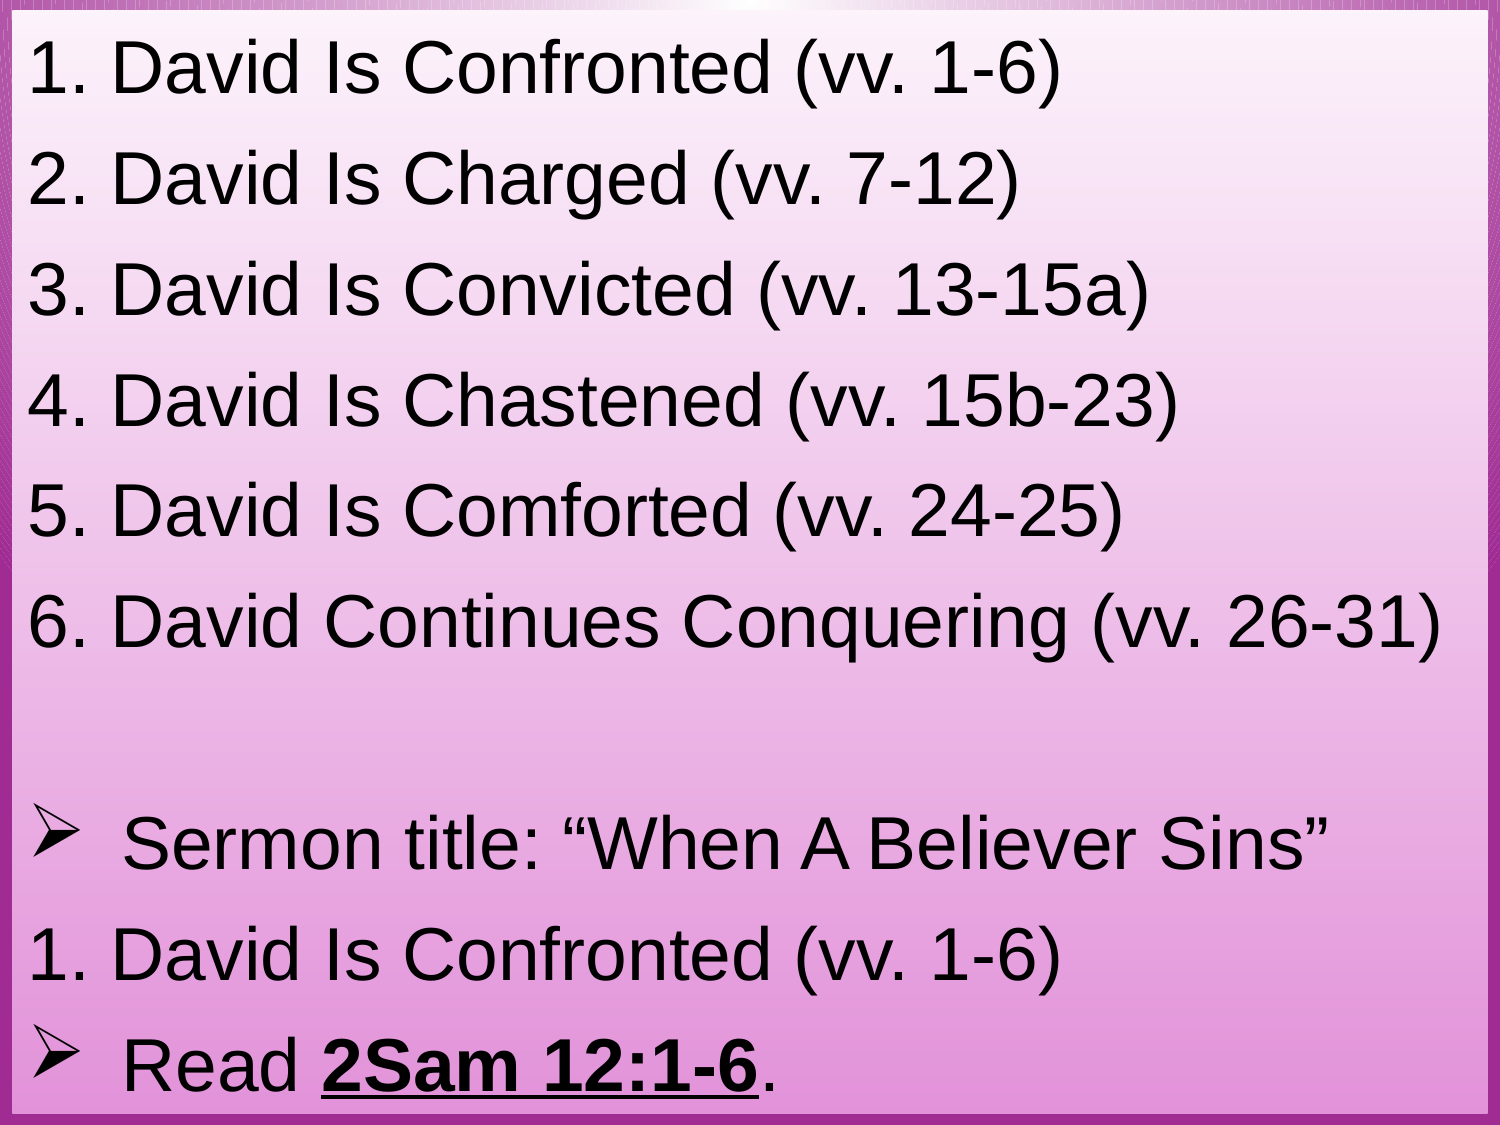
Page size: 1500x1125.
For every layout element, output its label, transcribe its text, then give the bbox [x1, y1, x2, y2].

subtitle 1. David Is Confronted (vv. 1-6) 2. David Is Charged (vv. 7-12) 3. David Is Convicted (vv. 13-15a) 4. David Is Chastened (vv. 15b-23) 5. David Is Comforted (vv. 24-25) 6. David Continues Conquering (vv. 26-31) Sermon title: “When A Believer Sins” 1. David Is Confronted (vv. 1-6) Read 2Sam 12:1-6. [12, 10, 1488, 1114]
